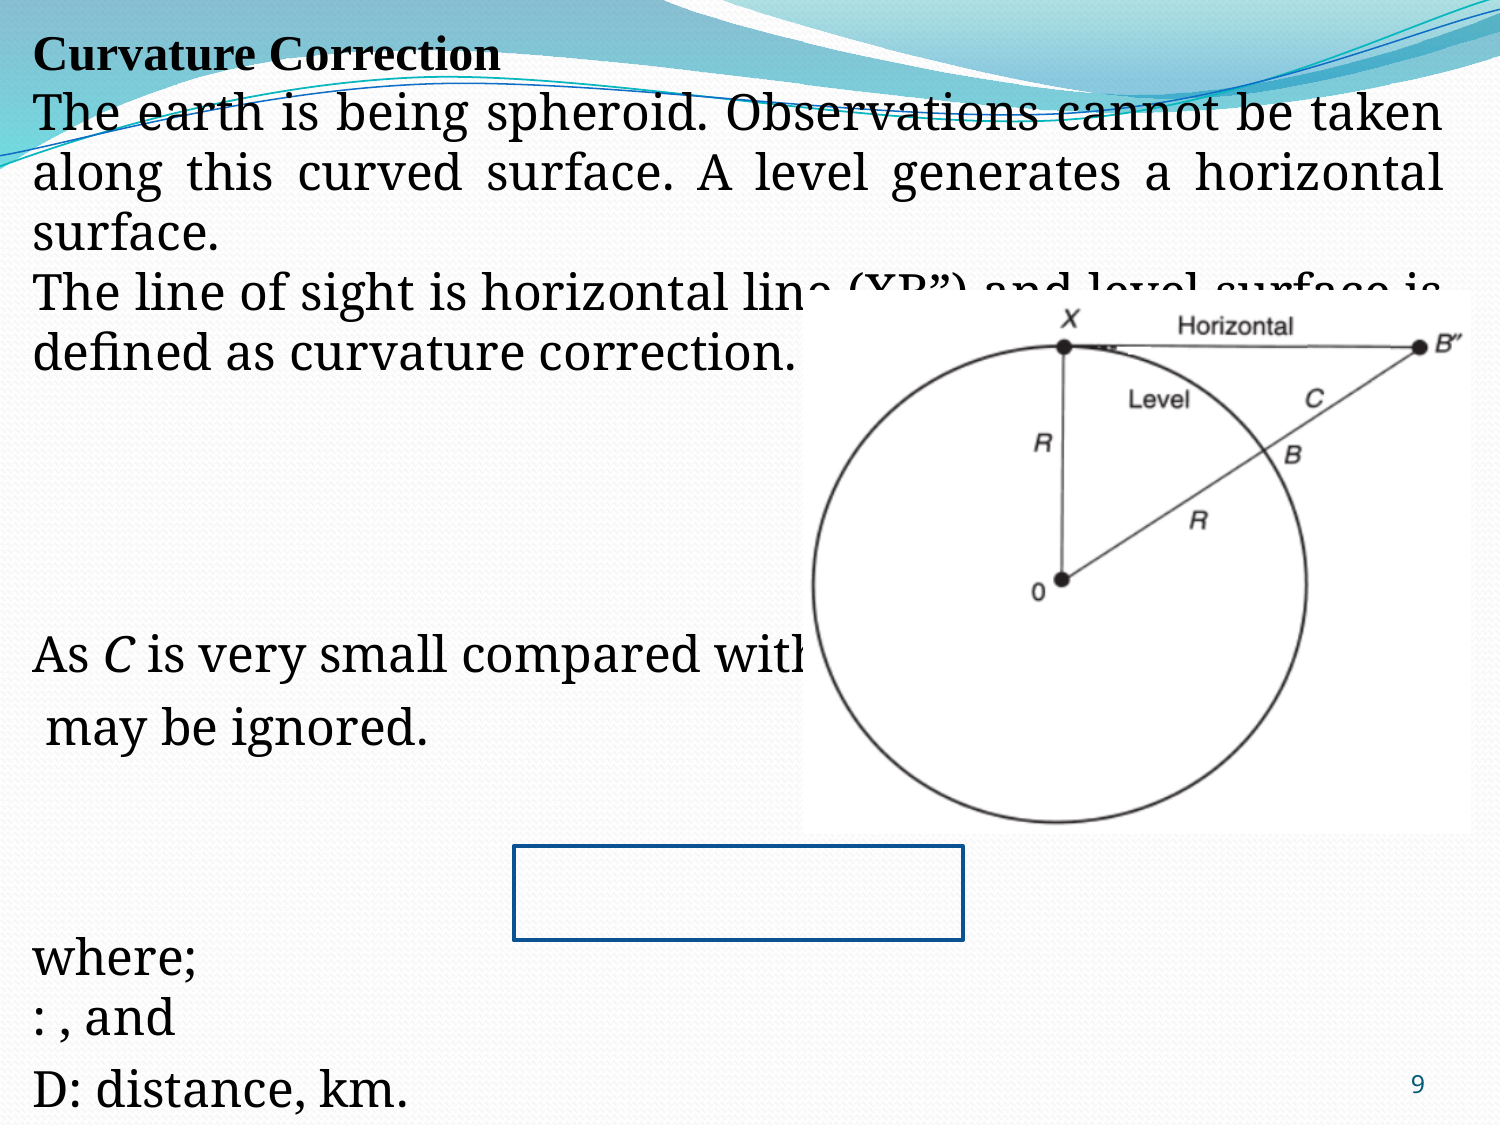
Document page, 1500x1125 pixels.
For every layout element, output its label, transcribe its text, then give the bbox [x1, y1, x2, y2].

slide_number 9 [1299, 1042, 1425, 1103]
picture [803, 290, 1471, 834]
text_box [512, 844, 965, 942]
